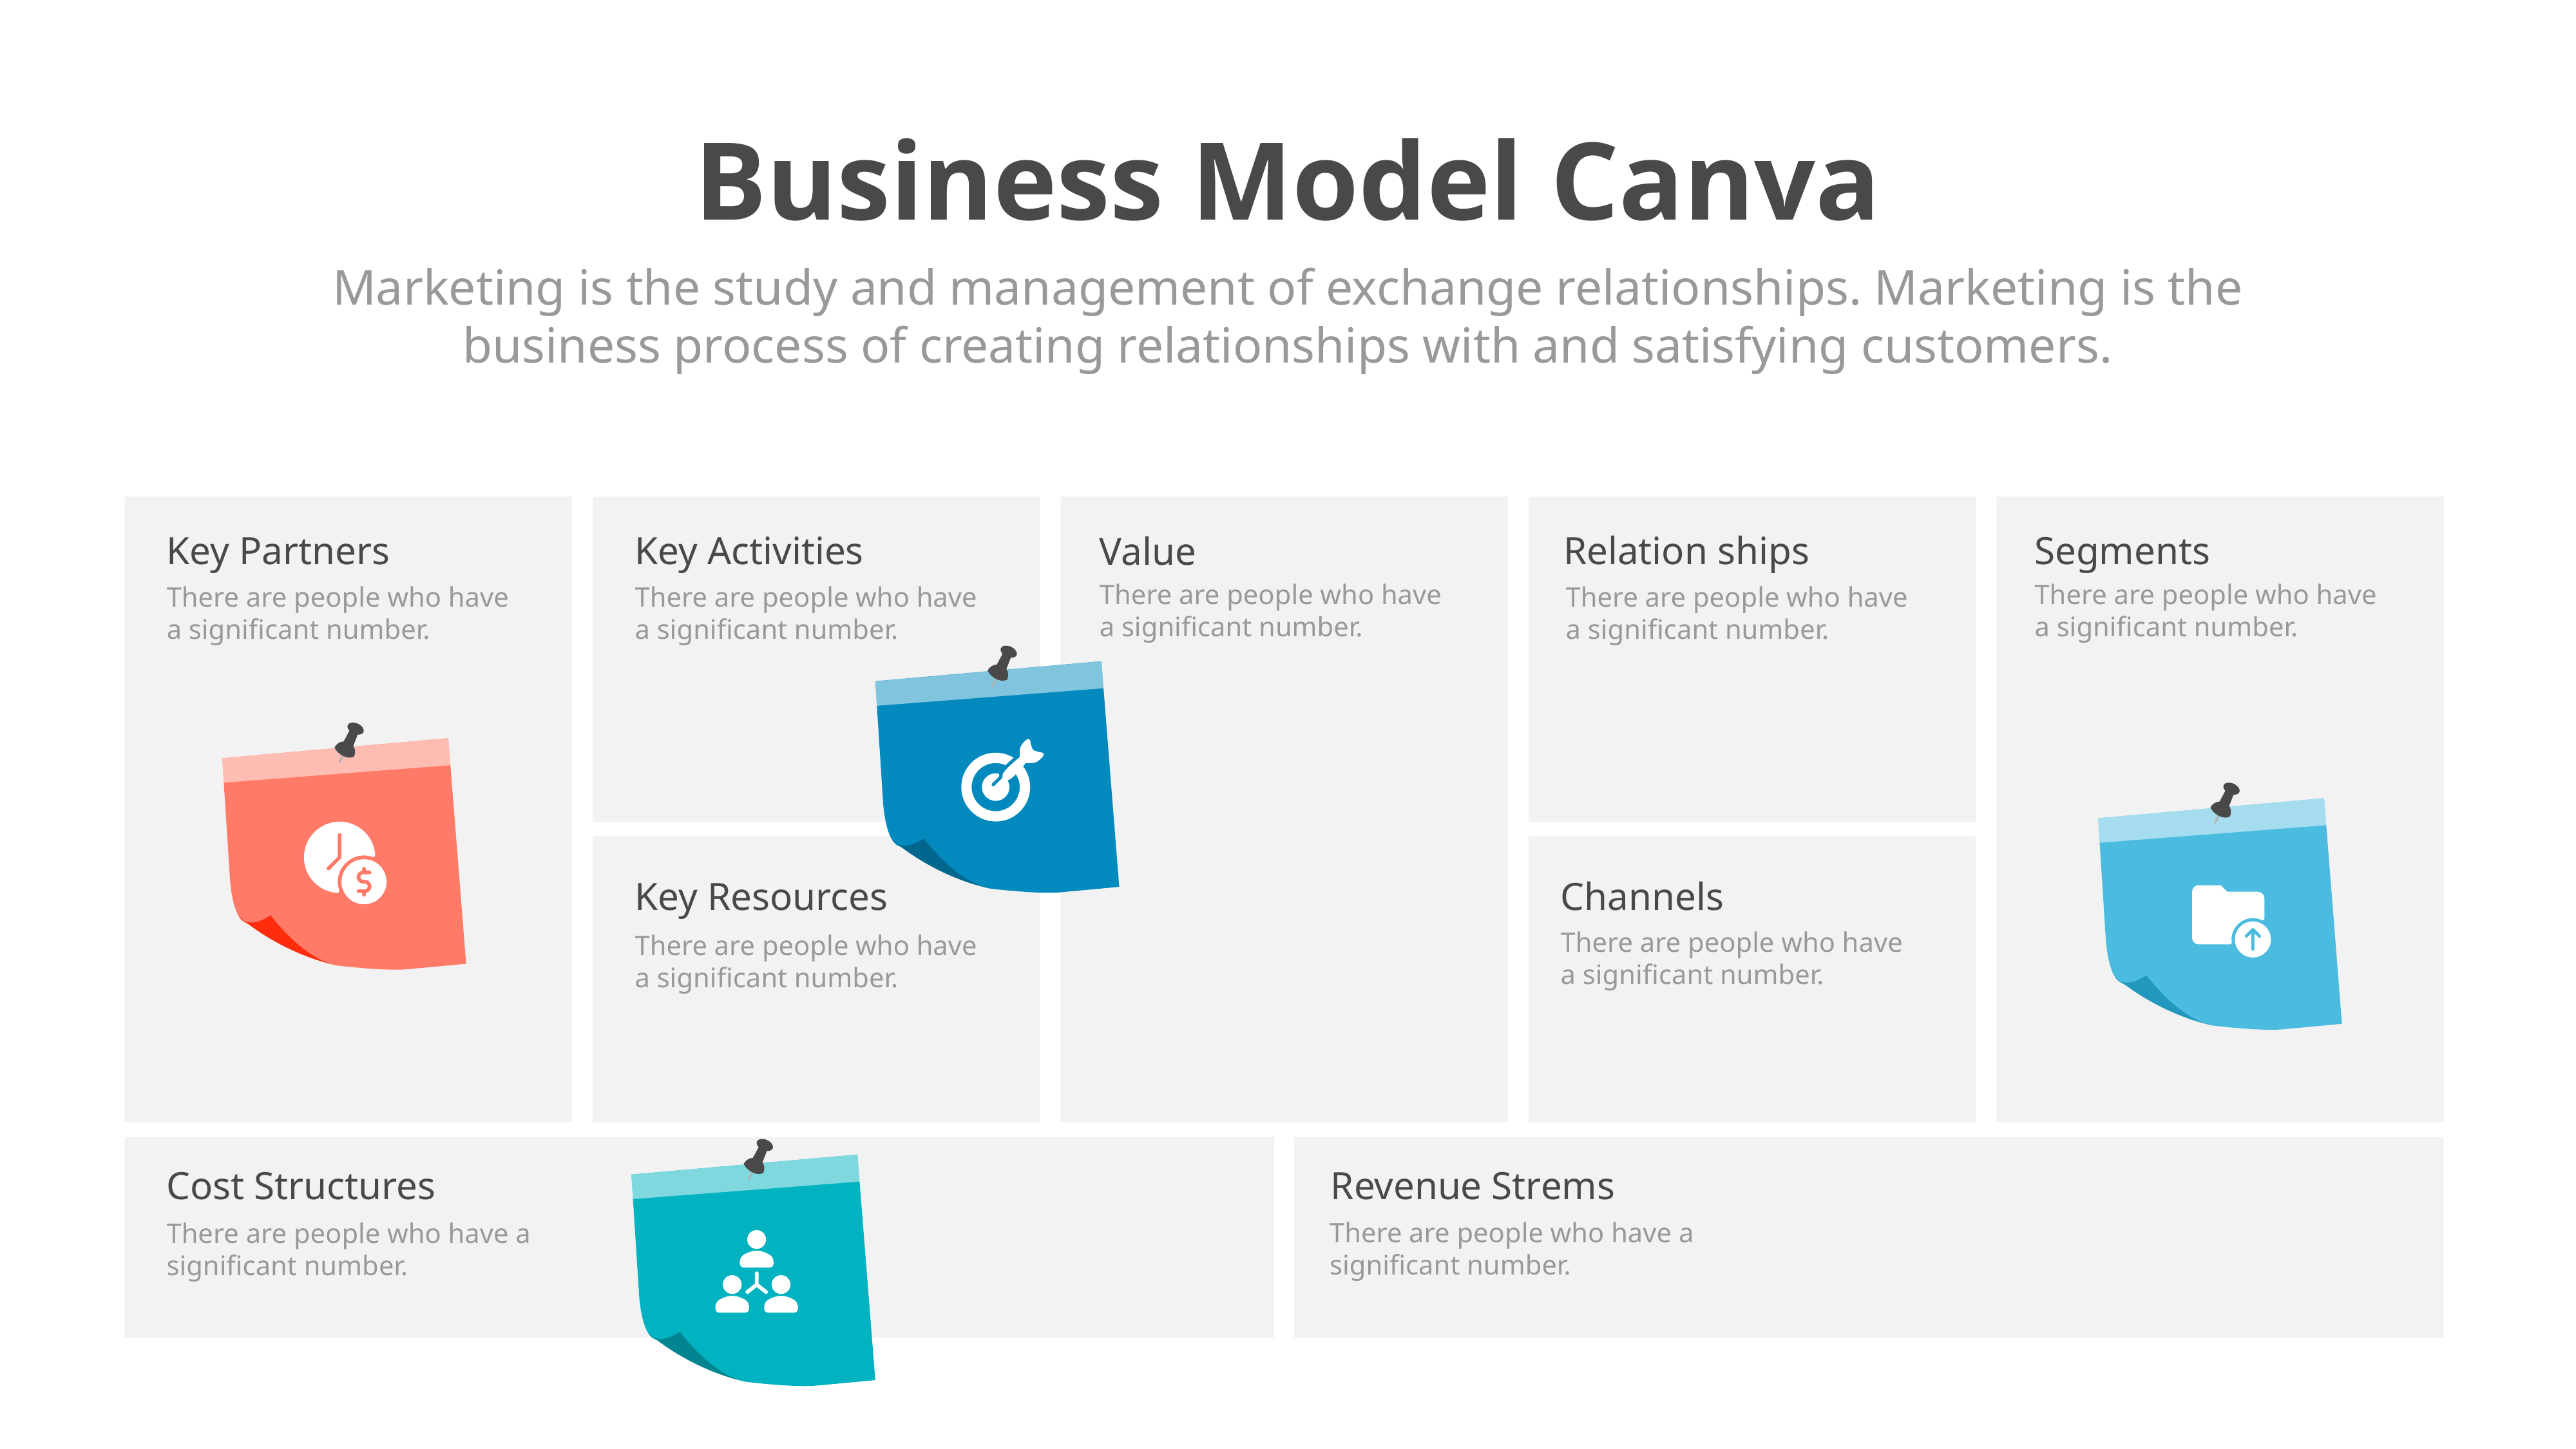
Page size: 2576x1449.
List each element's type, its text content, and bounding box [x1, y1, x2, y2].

text_box There are people who have a significant number. [625, 923, 1000, 998]
text_box There are people who have a significant number. [625, 575, 997, 650]
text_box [2098, 782, 2342, 1030]
text_box [592, 835, 1040, 1123]
text_box Segments [2025, 522, 2256, 573]
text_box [2192, 882, 2271, 961]
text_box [124, 1137, 2444, 1338]
text_box [124, 496, 573, 1123]
text_box Key Activities [625, 522, 959, 575]
text_box [1060, 496, 1509, 1123]
text_box Marketing is the study and management of exchange relationships. Marketing is the business process of creating relationships with and satisfying customers. [281, 251, 2295, 377]
text_box [1528, 496, 1976, 822]
text_box Key Partners [157, 522, 449, 575]
text_box Channels [1550, 867, 1784, 920]
text_box [1528, 835, 1976, 1123]
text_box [961, 739, 1044, 822]
text_box There are people who have a significant number. [1556, 575, 1928, 650]
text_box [303, 821, 387, 905]
text_box Business Model Canva [685, 108, 1891, 247]
text_box Relation ships [1554, 522, 1887, 577]
text_box There are people who have a significant number. [157, 575, 529, 650]
text_box [592, 496, 1040, 822]
text_box There are people who have a significant number. [2025, 573, 2397, 647]
text_box [1996, 496, 2445, 1123]
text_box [875, 645, 1120, 893]
text_box Key Resources [625, 867, 962, 923]
text_box There are people who have a significant number. [1090, 573, 1462, 647]
text_box Value [1090, 522, 1322, 573]
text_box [631, 1139, 875, 1387]
text_box There are people who have a significant number. [1550, 920, 1926, 995]
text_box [222, 723, 466, 970]
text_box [715, 1230, 798, 1313]
